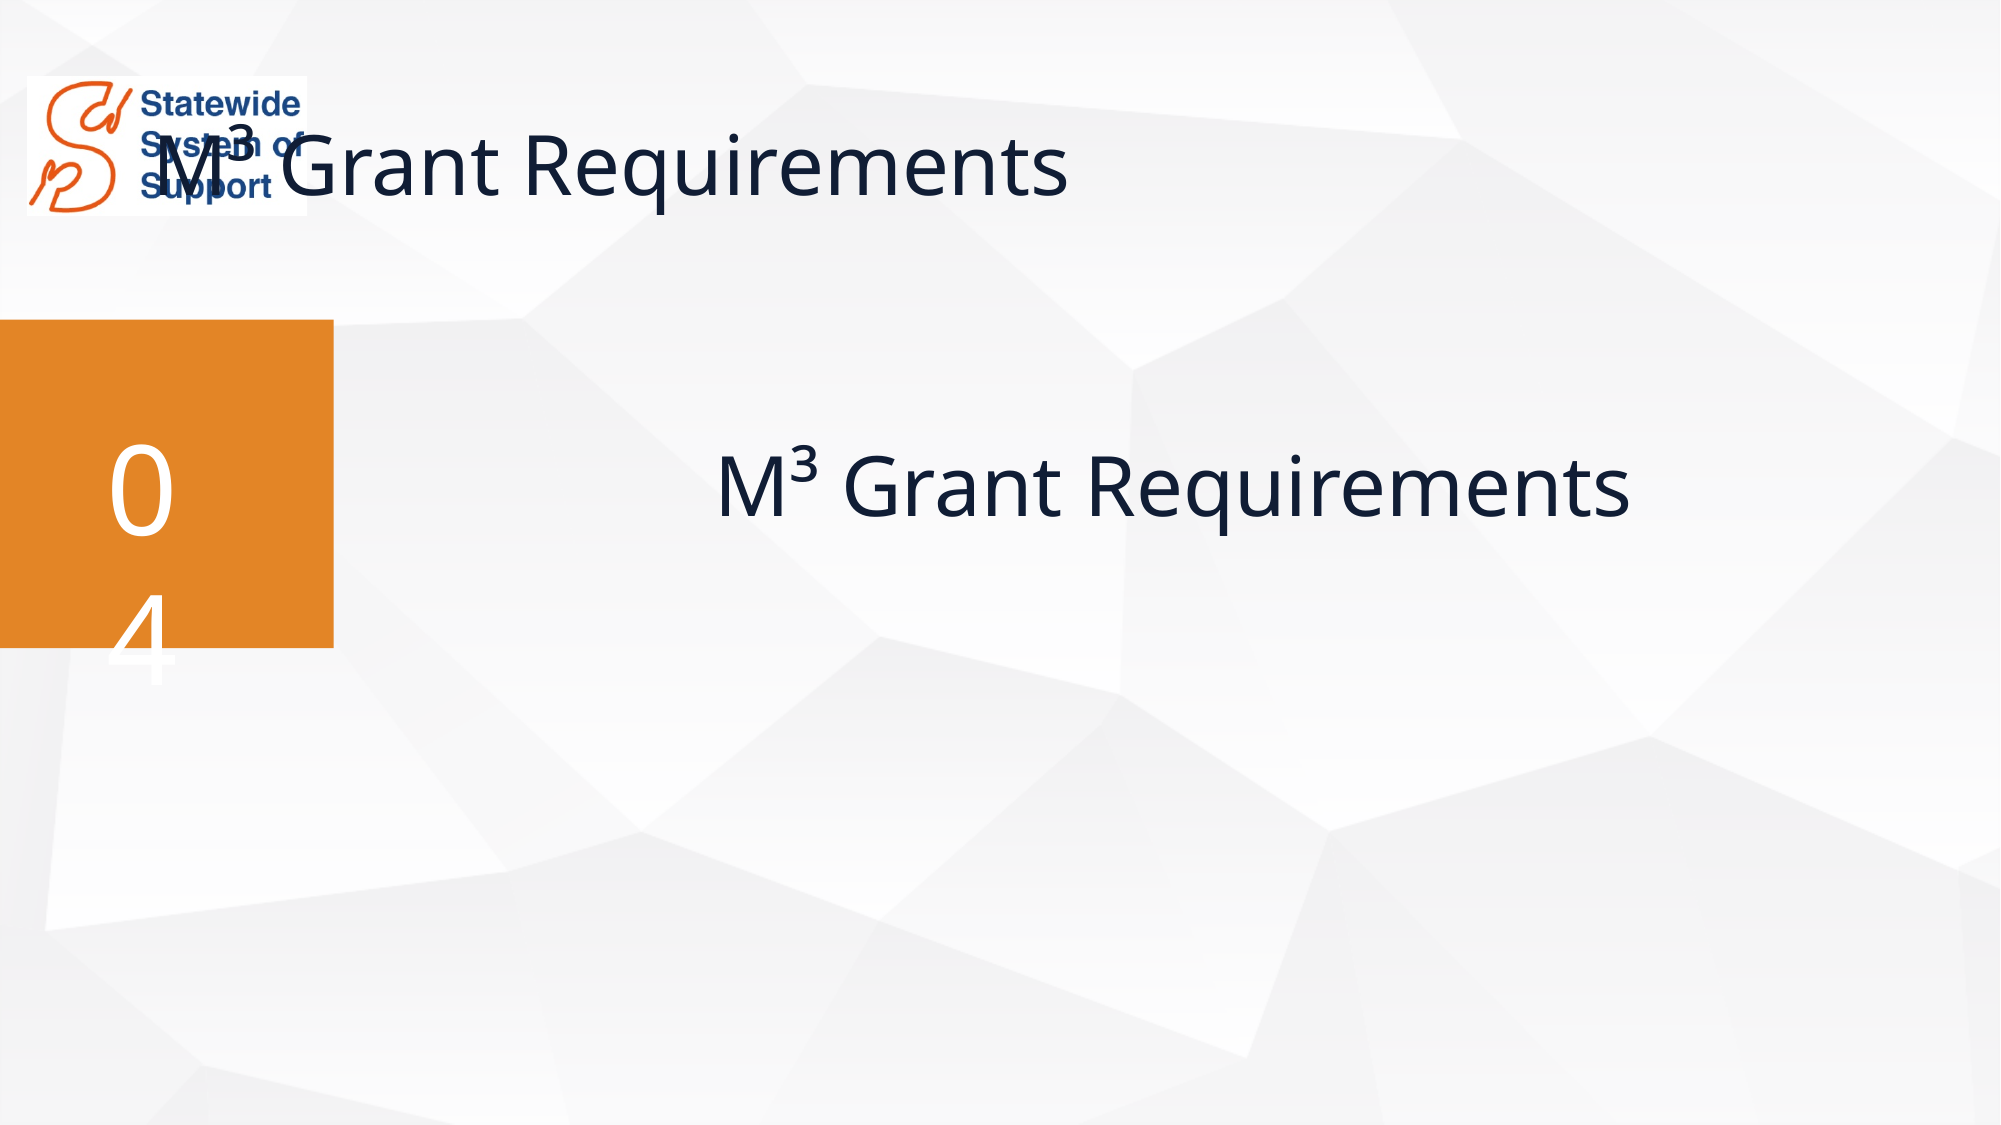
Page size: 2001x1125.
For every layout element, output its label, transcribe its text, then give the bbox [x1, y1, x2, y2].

title M³ Grant Requirements [137, 59, 1863, 278]
text_box 04 [91, 403, 264, 719]
text_box M³ Grant Requirements [370, 318, 1979, 647]
picture [0, 0, 2001, 1125]
